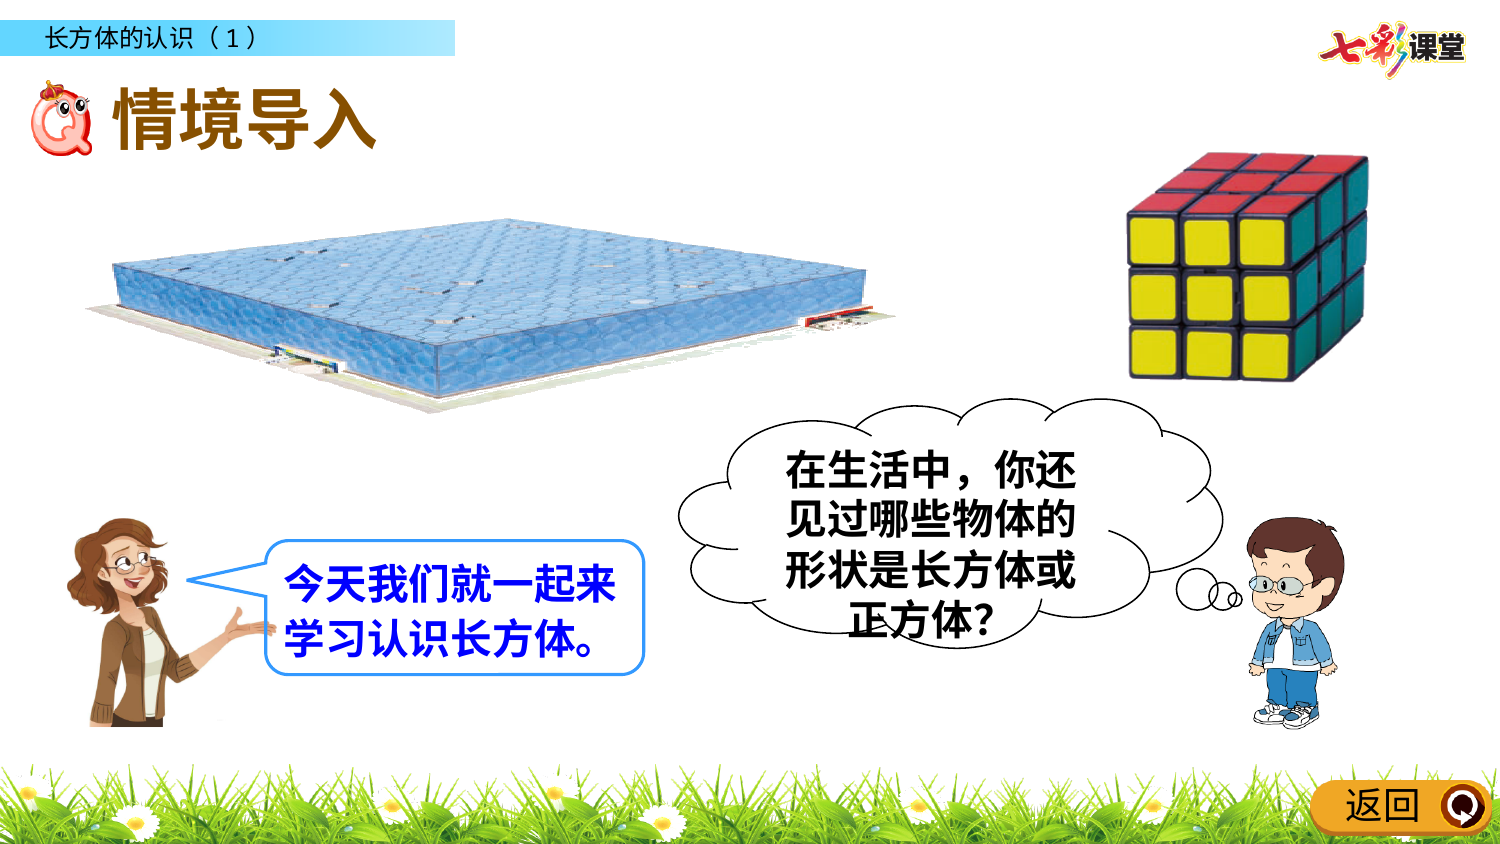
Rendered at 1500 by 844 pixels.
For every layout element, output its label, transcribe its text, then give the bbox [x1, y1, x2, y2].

picture [0, 764, 1500, 844]
text_box 今天我们就一起来学习认识长方体。 [283, 540, 644, 675]
text_box 在生活中，你还见过哪些物体的形状是长方体或正方体？ [1176, 568, 1240, 611]
picture [31, 80, 92, 156]
picture [1245, 516, 1345, 730]
picture [1316, 20, 1468, 80]
text_box 在生活中，你还见过哪些物体的形状是长方体或正方体？ [678, 398, 1223, 649]
picture [64, 516, 278, 728]
text_box 情境导入 [100, 72, 404, 164]
picture [56, 180, 904, 414]
picture [1120, 149, 1373, 387]
